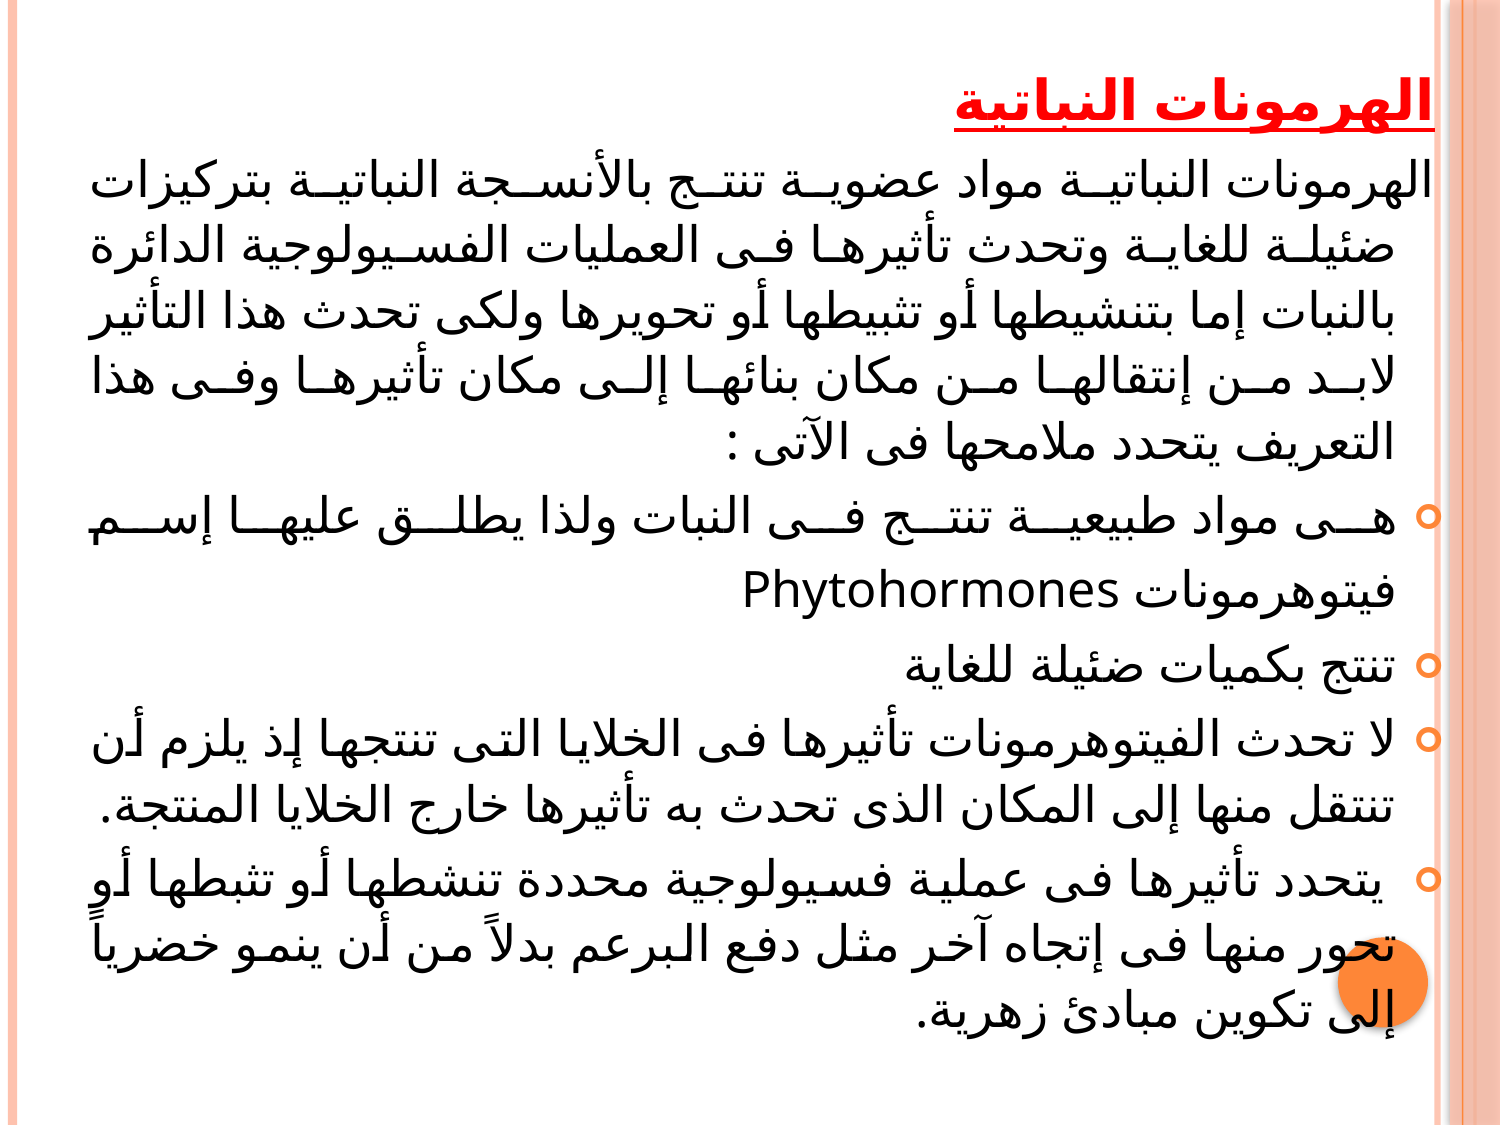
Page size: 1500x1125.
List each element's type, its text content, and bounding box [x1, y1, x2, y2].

list الهرمونات النباتية الهرمونات النباتية مواد عضوية تنتج بالأنسجة النباتية بتركيزات ضئيلة للغاية وتحدث تأثيرها فى العمليات الفسيولوجية الدائرة بالنبات إما بتنشيطها أو تثبيطها أو تحويرها ولكى تحدث هذا التأثير لابد من إنتقالها من مكان بنائها إلى مكان تأثيرها وفى هذا التعريف يتحدد ملامحها فى الآتى : هى مواد طبيعية تنتج فى النبات ولذا يطلق عليها إسم فيتوهرمونات Phytohormones تنتج بكميات ضئيلة للغاية لا تحدث الفيتوهرمونات تأثيرها فى الخلايا التى تنتجها إذ يلزم أن تنتقل منها إلى المكان الذى تحدث به تأثيرها خارج الخلايا المنتجة. يتحدد تأثيرها فى عملية فسيولوجية محددة تنشطها أو تثبطها أو تحور منها فى إتجاه آخر مثل دفع البرعم بدلاً من أن ينمو خضرياً إلى تكوين مبادئ زهرية. [75, 62, 1450, 1075]
